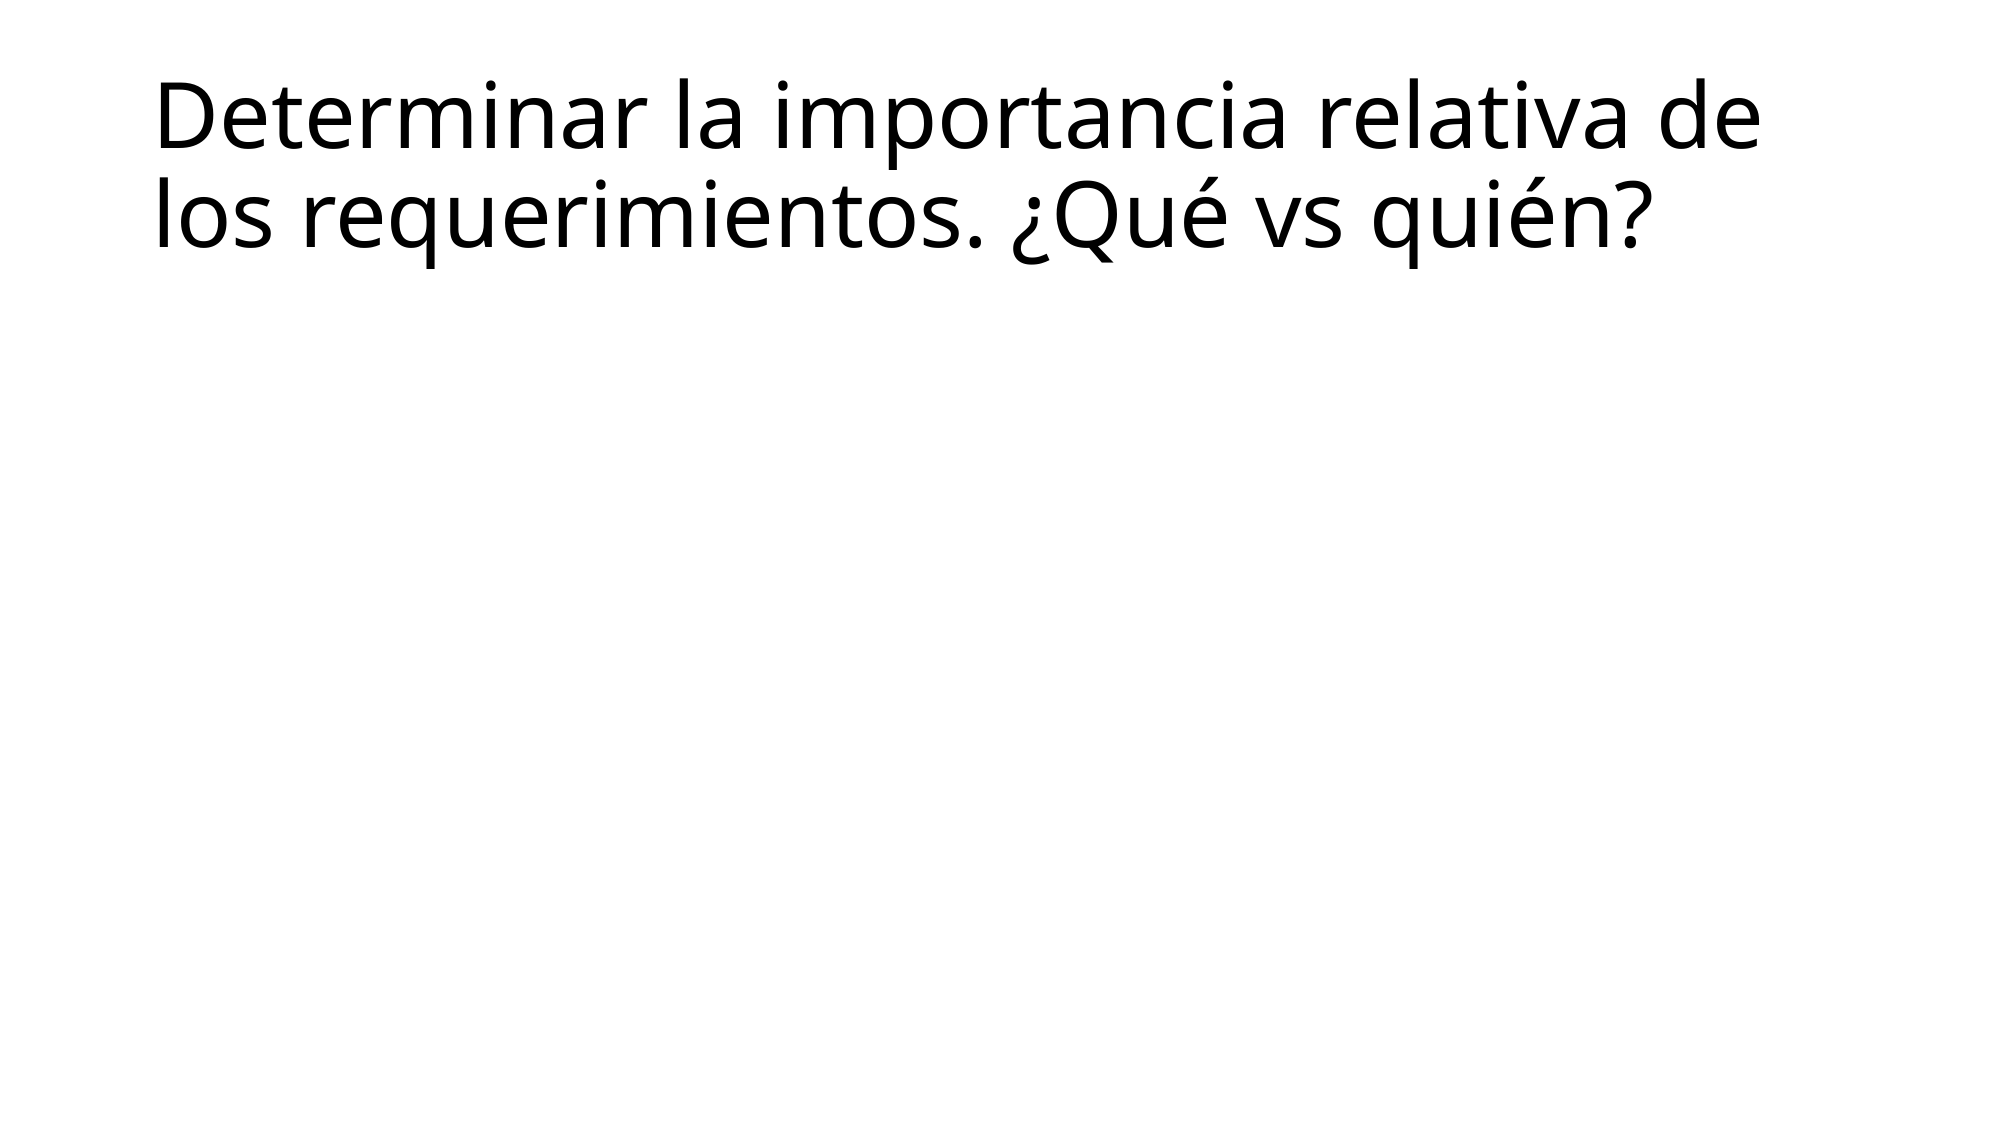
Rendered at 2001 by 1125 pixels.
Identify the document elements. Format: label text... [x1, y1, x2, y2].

title Determinar la importancia relativa de los requerimientos. ¿Qué vs quién? [137, 59, 1863, 278]
